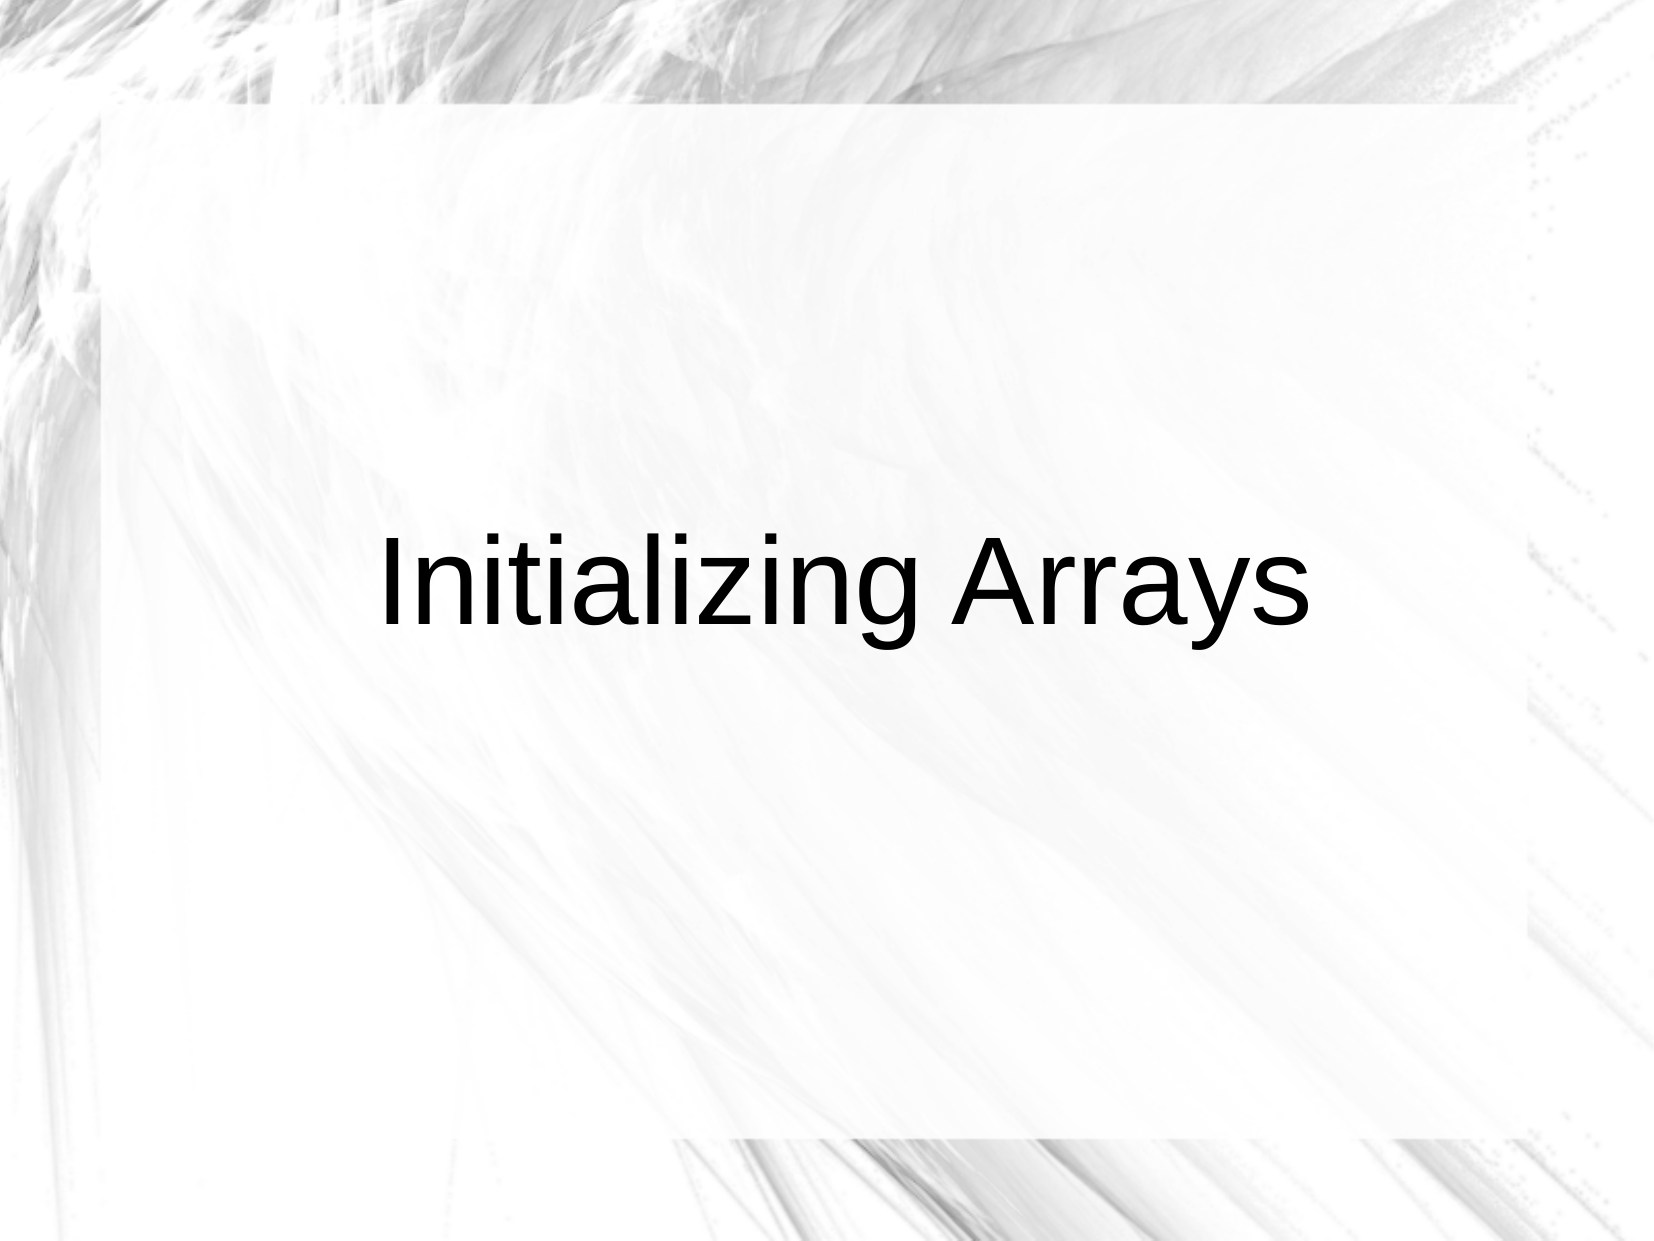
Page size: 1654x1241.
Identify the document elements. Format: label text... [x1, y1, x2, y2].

list Initializing Arrays [118, 319, 1571, 1109]
picture [0, 0, 1654, 1241]
